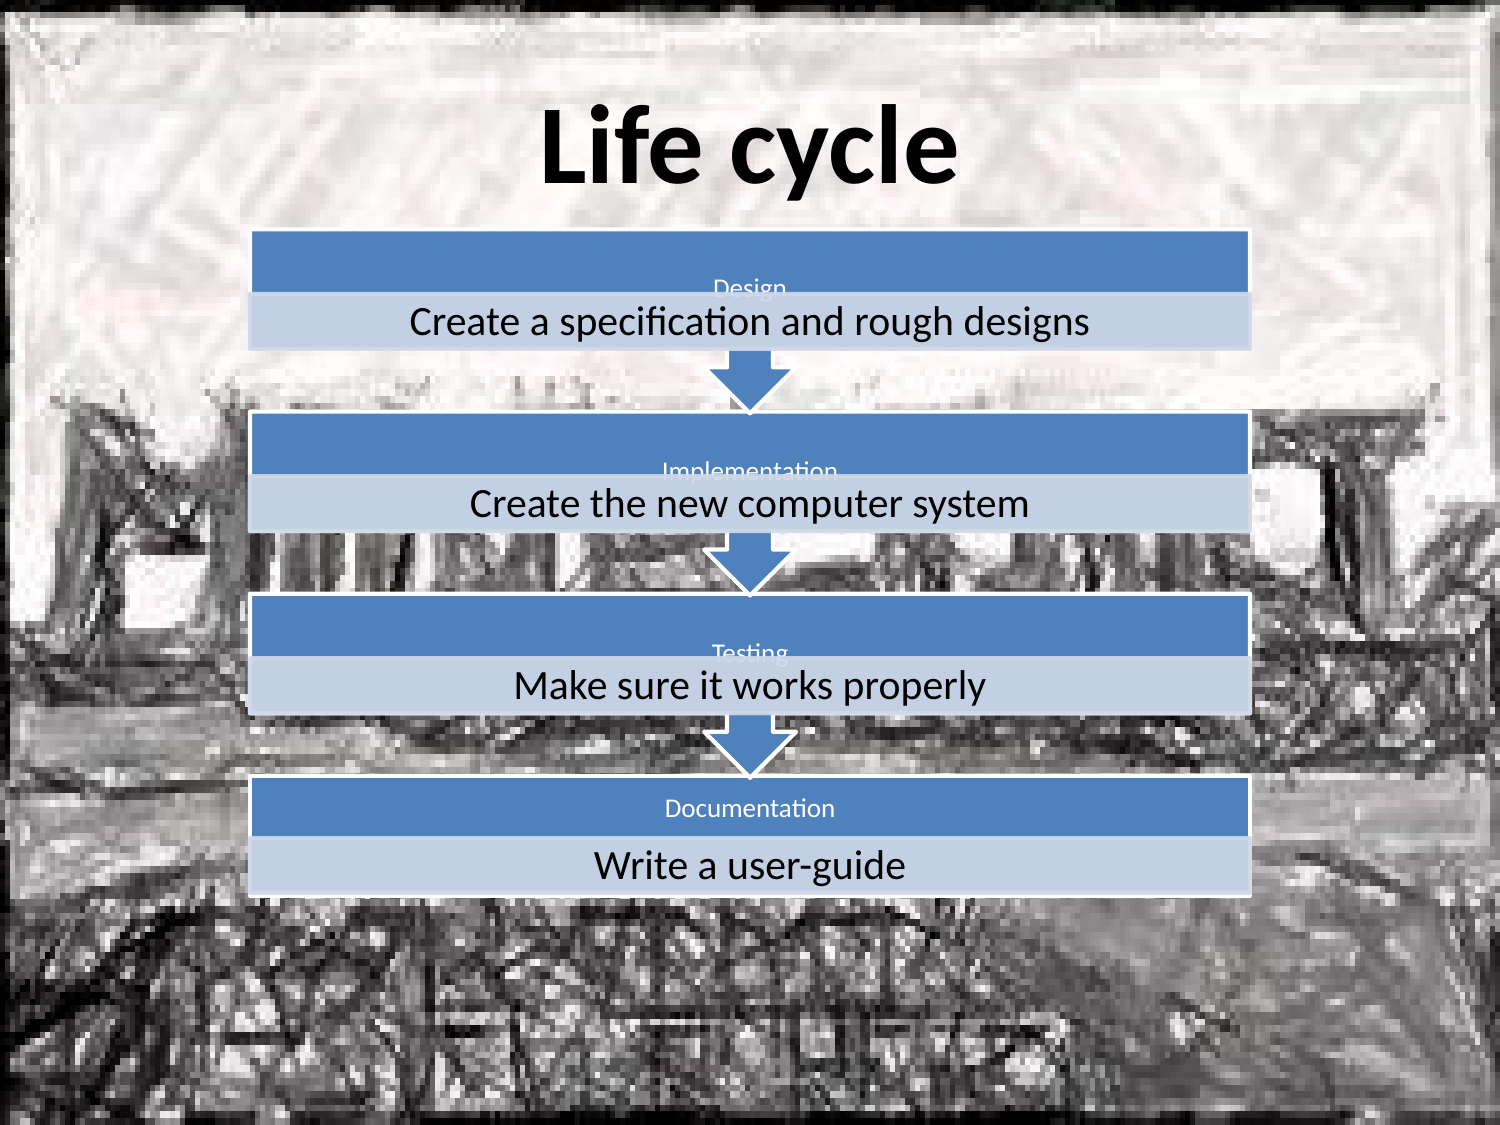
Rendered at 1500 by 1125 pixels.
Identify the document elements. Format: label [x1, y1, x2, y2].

picture [0, 0, 1500, 1125]
text_box [249, 228, 1251, 897]
